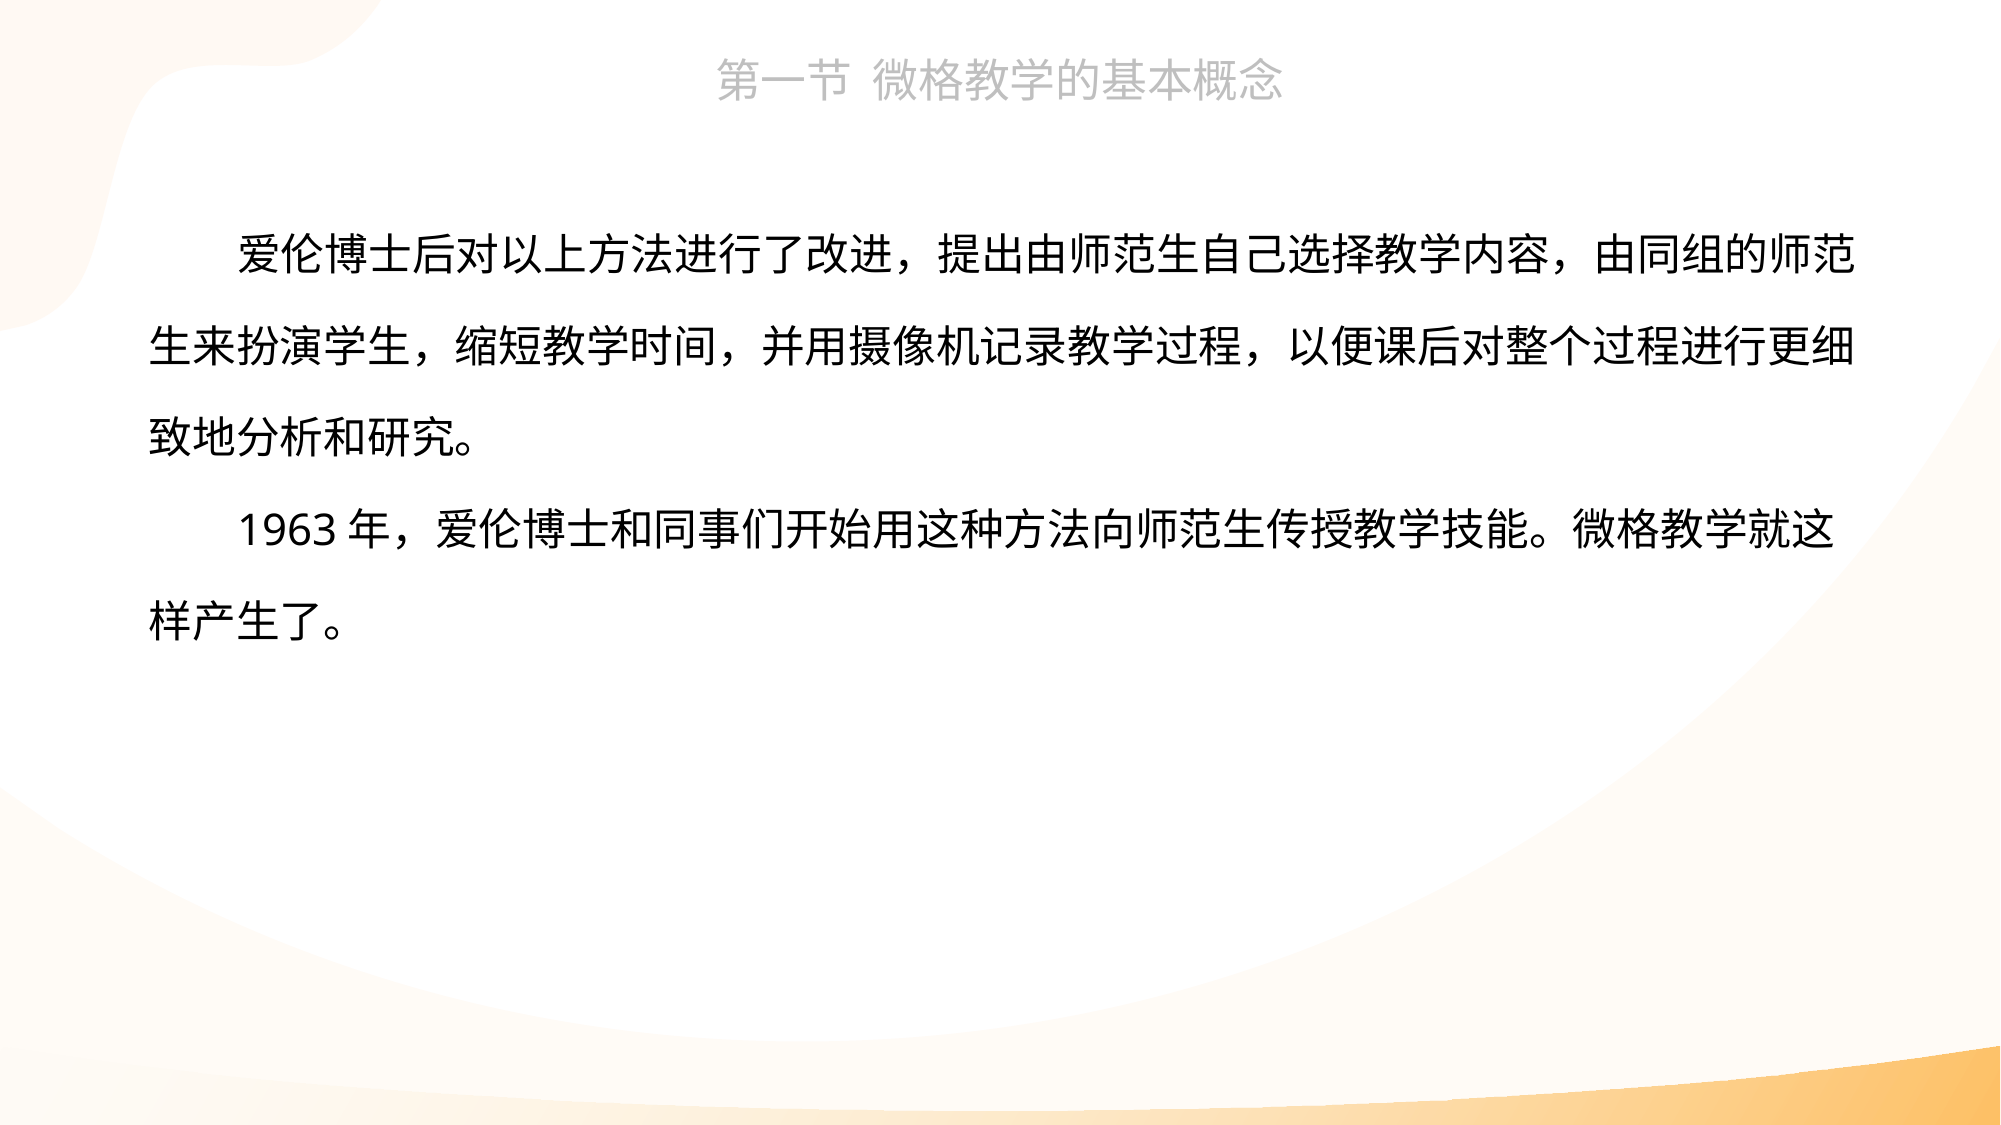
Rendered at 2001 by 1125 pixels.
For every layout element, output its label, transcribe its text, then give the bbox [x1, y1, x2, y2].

text_box 爱伦博士后对以上方法进行了改进，提出由师范生自己选择教学内容，由同组的师范生来扮演学生，缩短教学时间，并用摄像机记录教学过程，以便课后对整个过程进行更细致地分析和研究。 1963年，爱伦博士和同事们开始用这种方法向师范生传授教学技能。微格教学就这样产生了。 [133, 179, 1880, 654]
